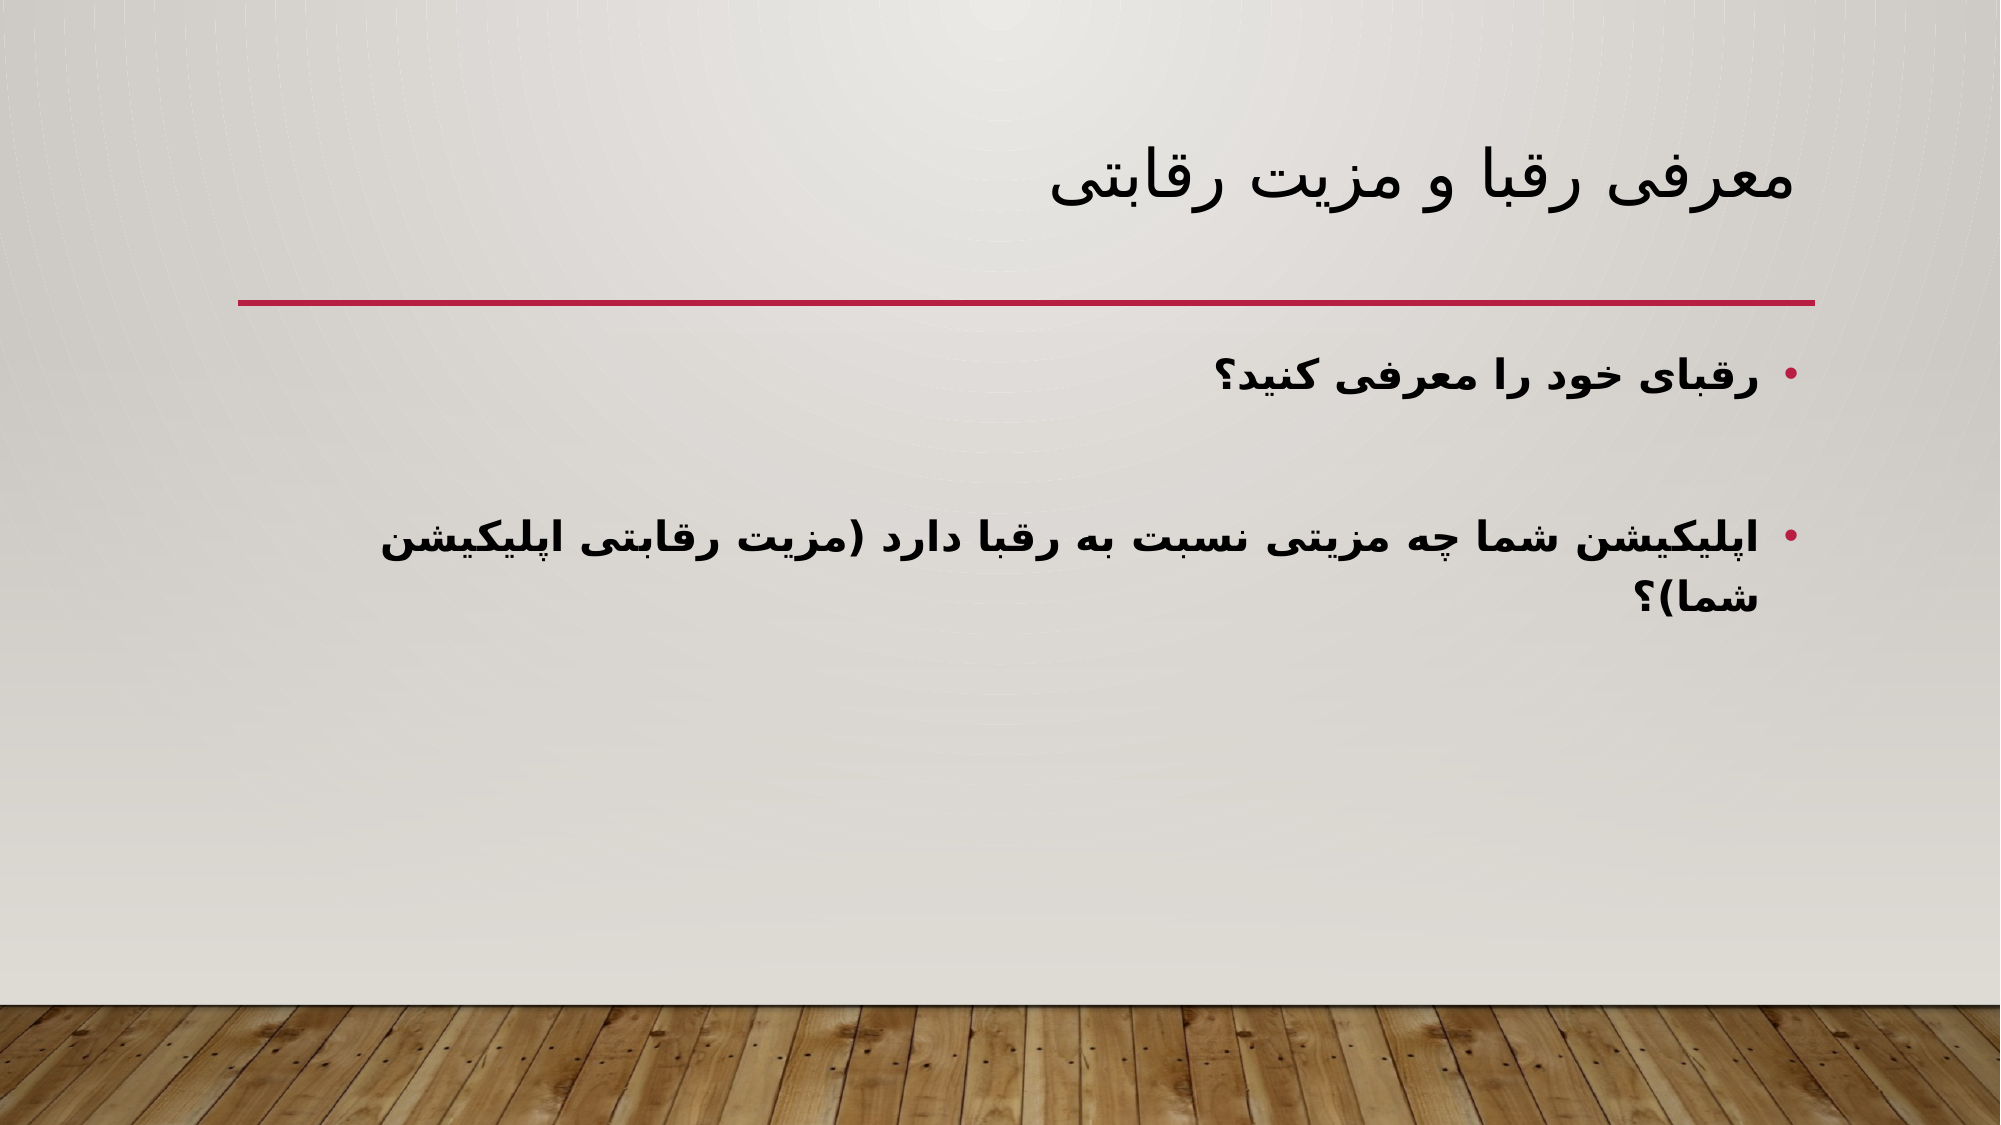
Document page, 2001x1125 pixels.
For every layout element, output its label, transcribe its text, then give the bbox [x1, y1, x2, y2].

list رقبای خود را معرفی کنید؟ اپلیکیشن شما چه مزیتی نسبت به رقبا دارد (مزیت رقابتی اپلیکیشن شما)؟ [238, 330, 1814, 897]
picture [0, 1005, 2000, 1125]
title معرفی رقبا و مزیت رقابتی [238, 131, 1814, 305]
